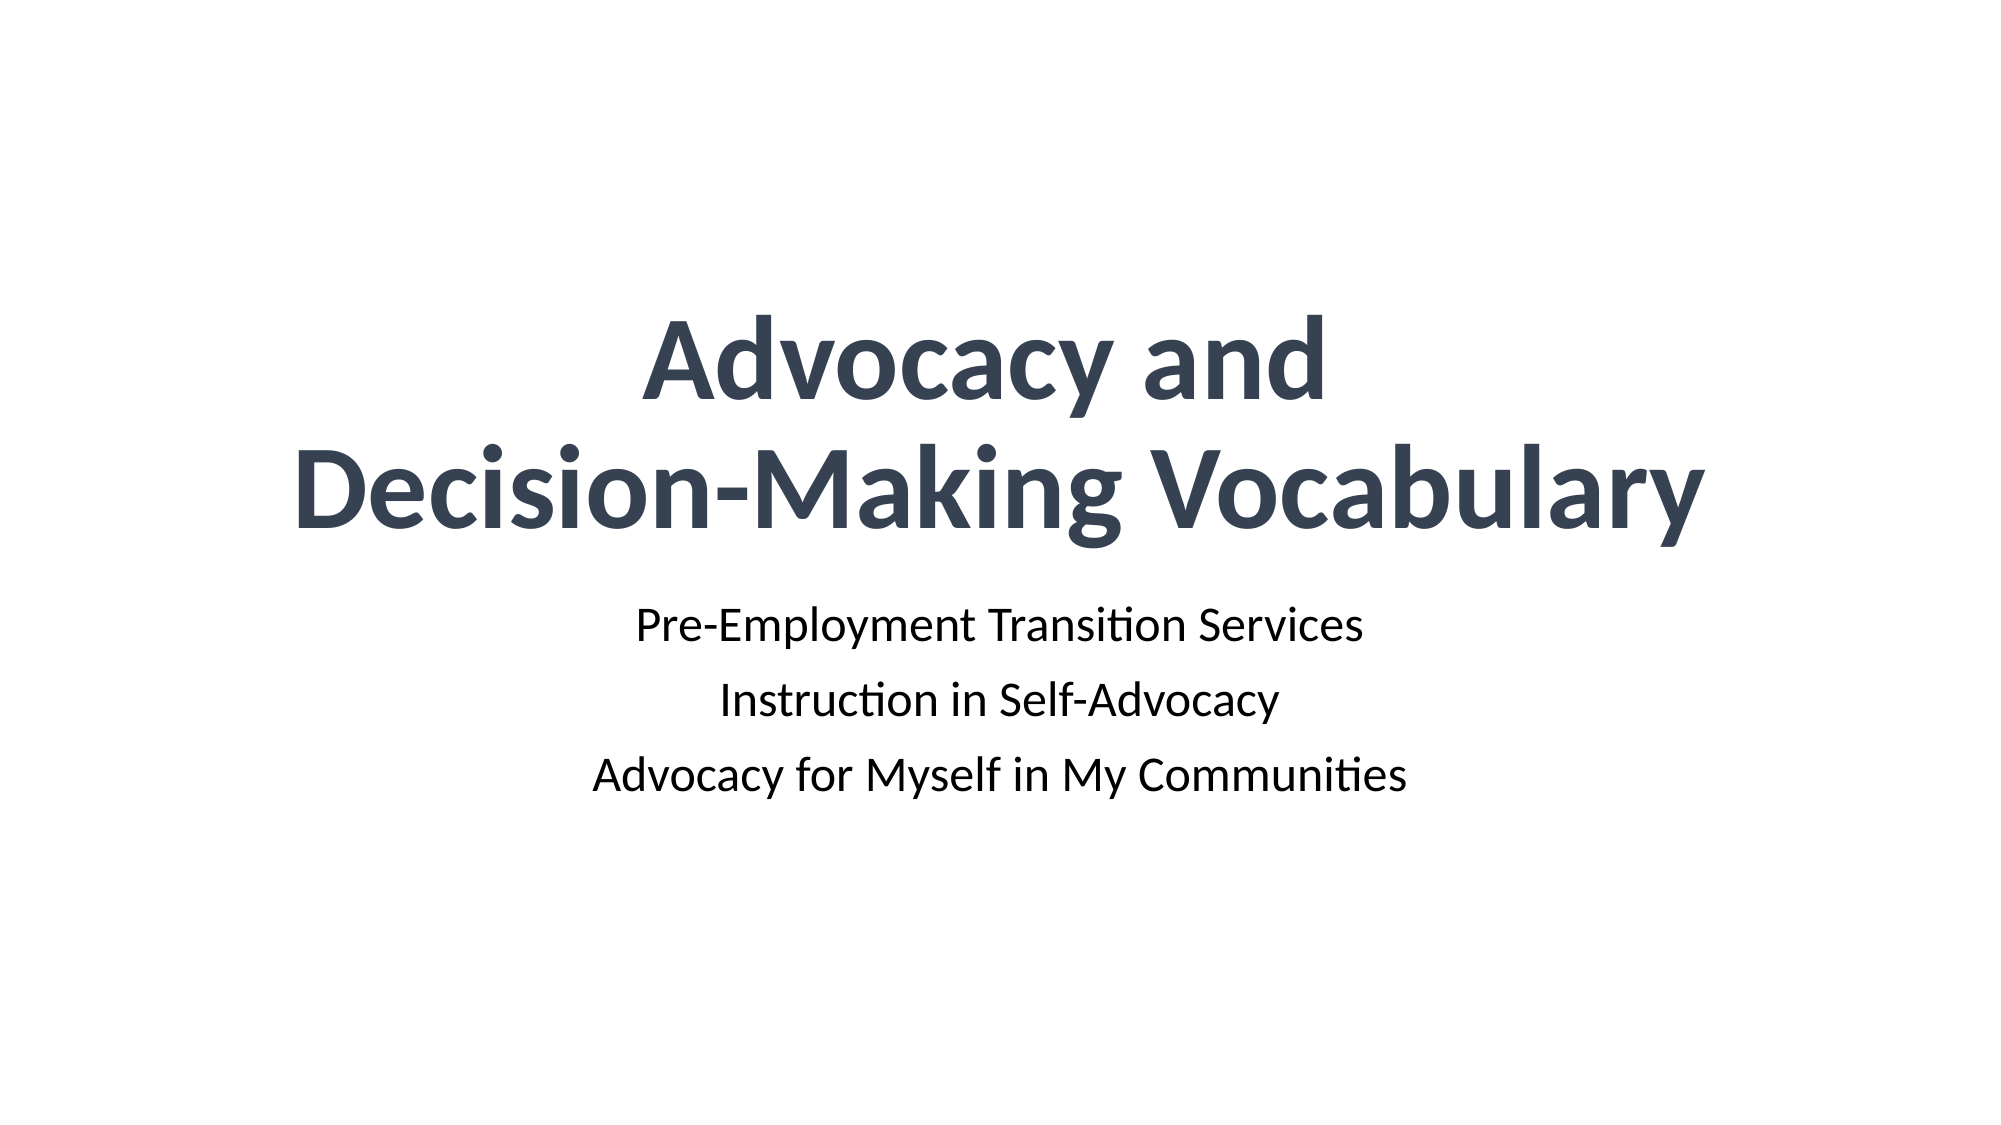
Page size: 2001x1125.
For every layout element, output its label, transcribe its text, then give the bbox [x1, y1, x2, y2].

subtitle Pre-Employment Transition Services Instruction in Self-Advocacy Advocacy for Myself in My Communities [249, 590, 1750, 863]
title Advocacy and Decision-Making Vocabulary [249, 170, 1750, 563]
